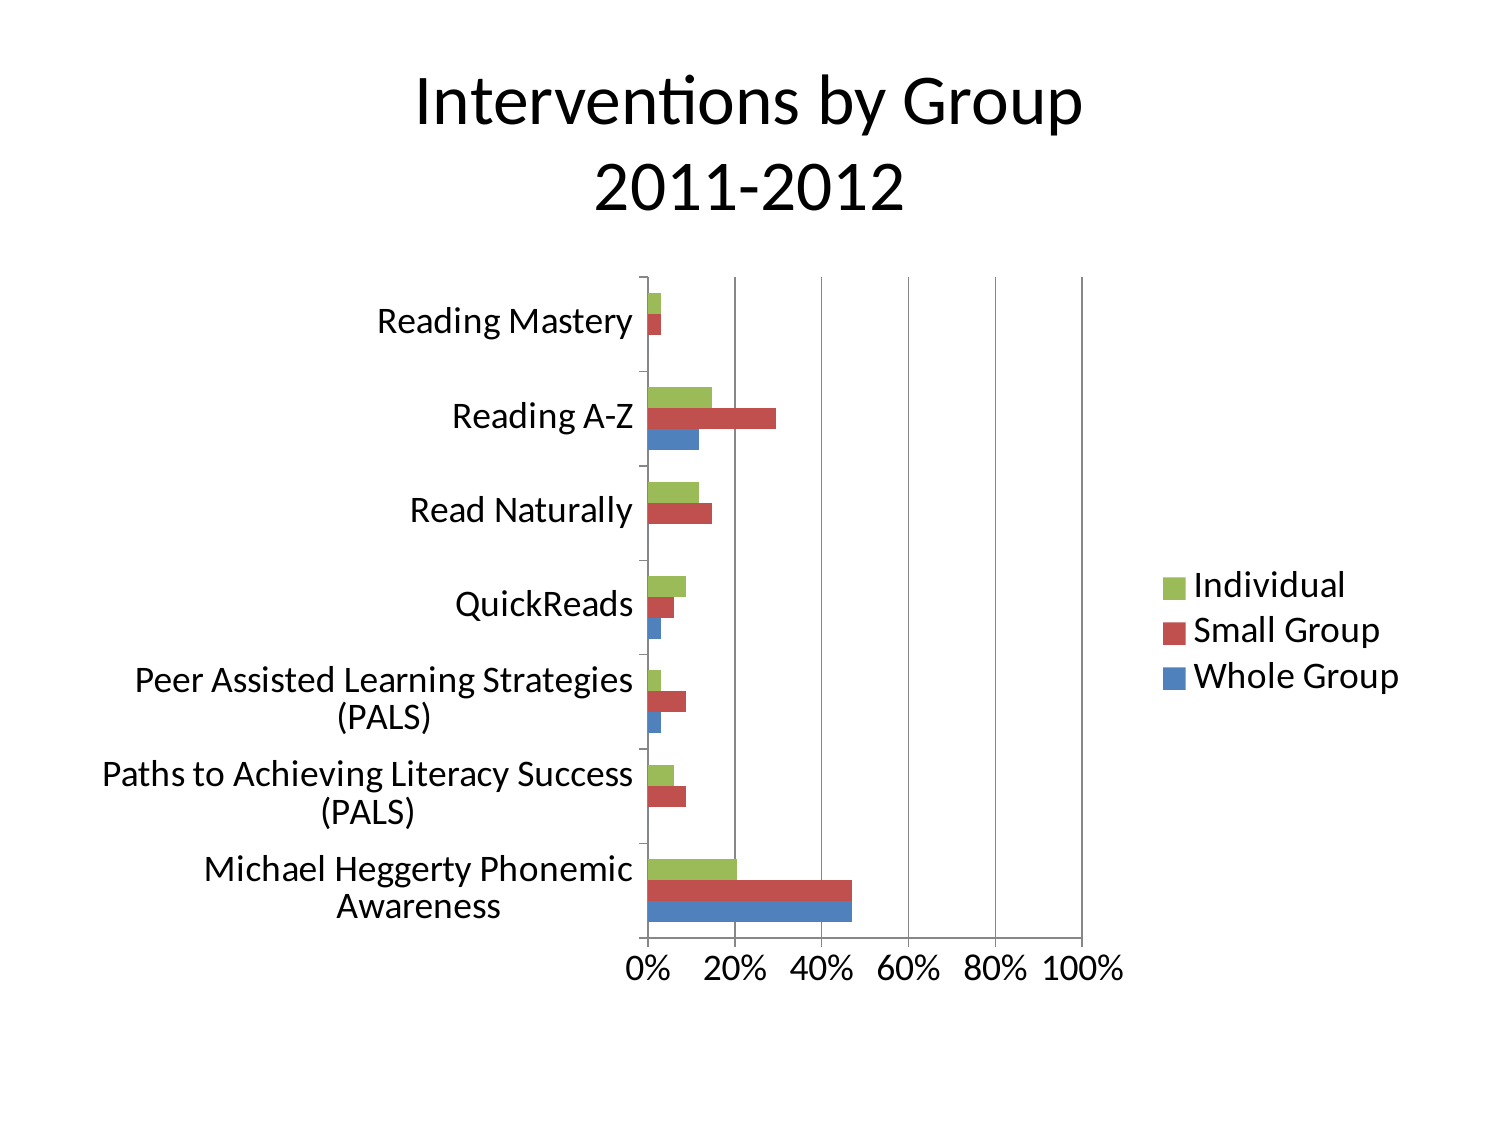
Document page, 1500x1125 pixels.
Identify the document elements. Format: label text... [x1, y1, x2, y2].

title Interventions by Group 2011-2012 [75, 45, 1425, 233]
chart [74, 262, 1426, 1006]
